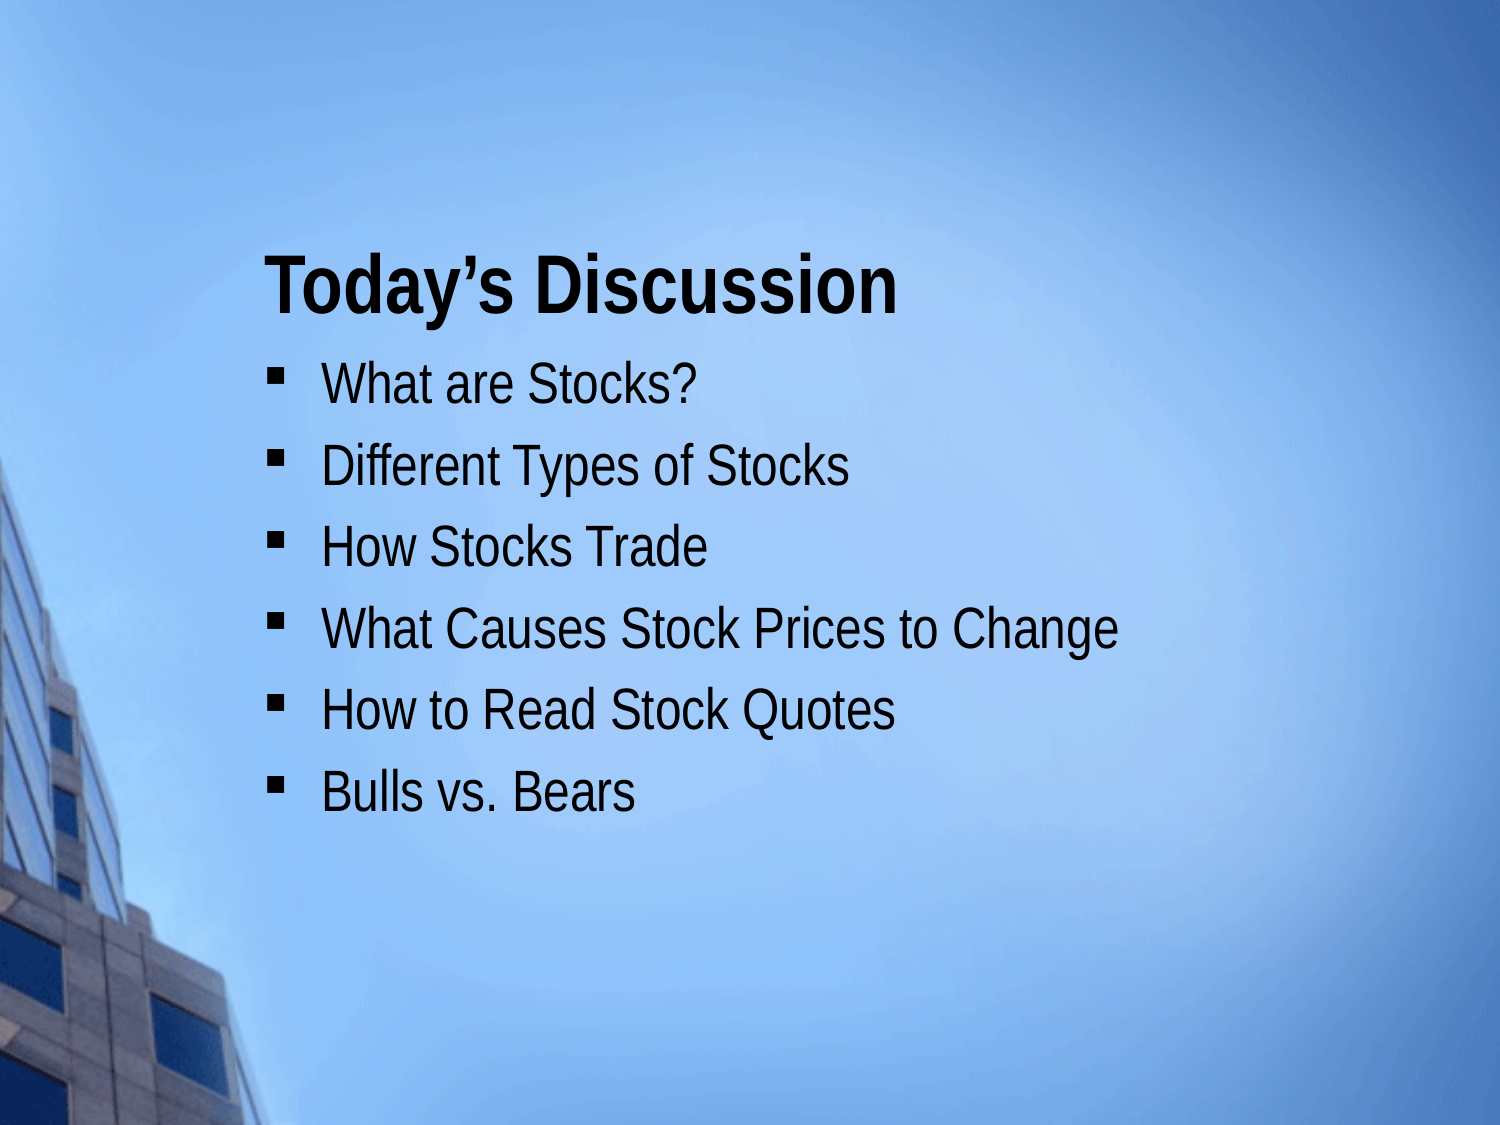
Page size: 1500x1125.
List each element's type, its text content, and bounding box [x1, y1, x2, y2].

picture [0, 0, 1500, 1125]
list What are Stocks? Different Types of Stocks How Stocks Trade What Causes Stock Prices to Change How to Read Stock Quotes Bulls vs. Bears [249, 337, 1413, 913]
title Today’s Discussion [249, 112, 1413, 337]
